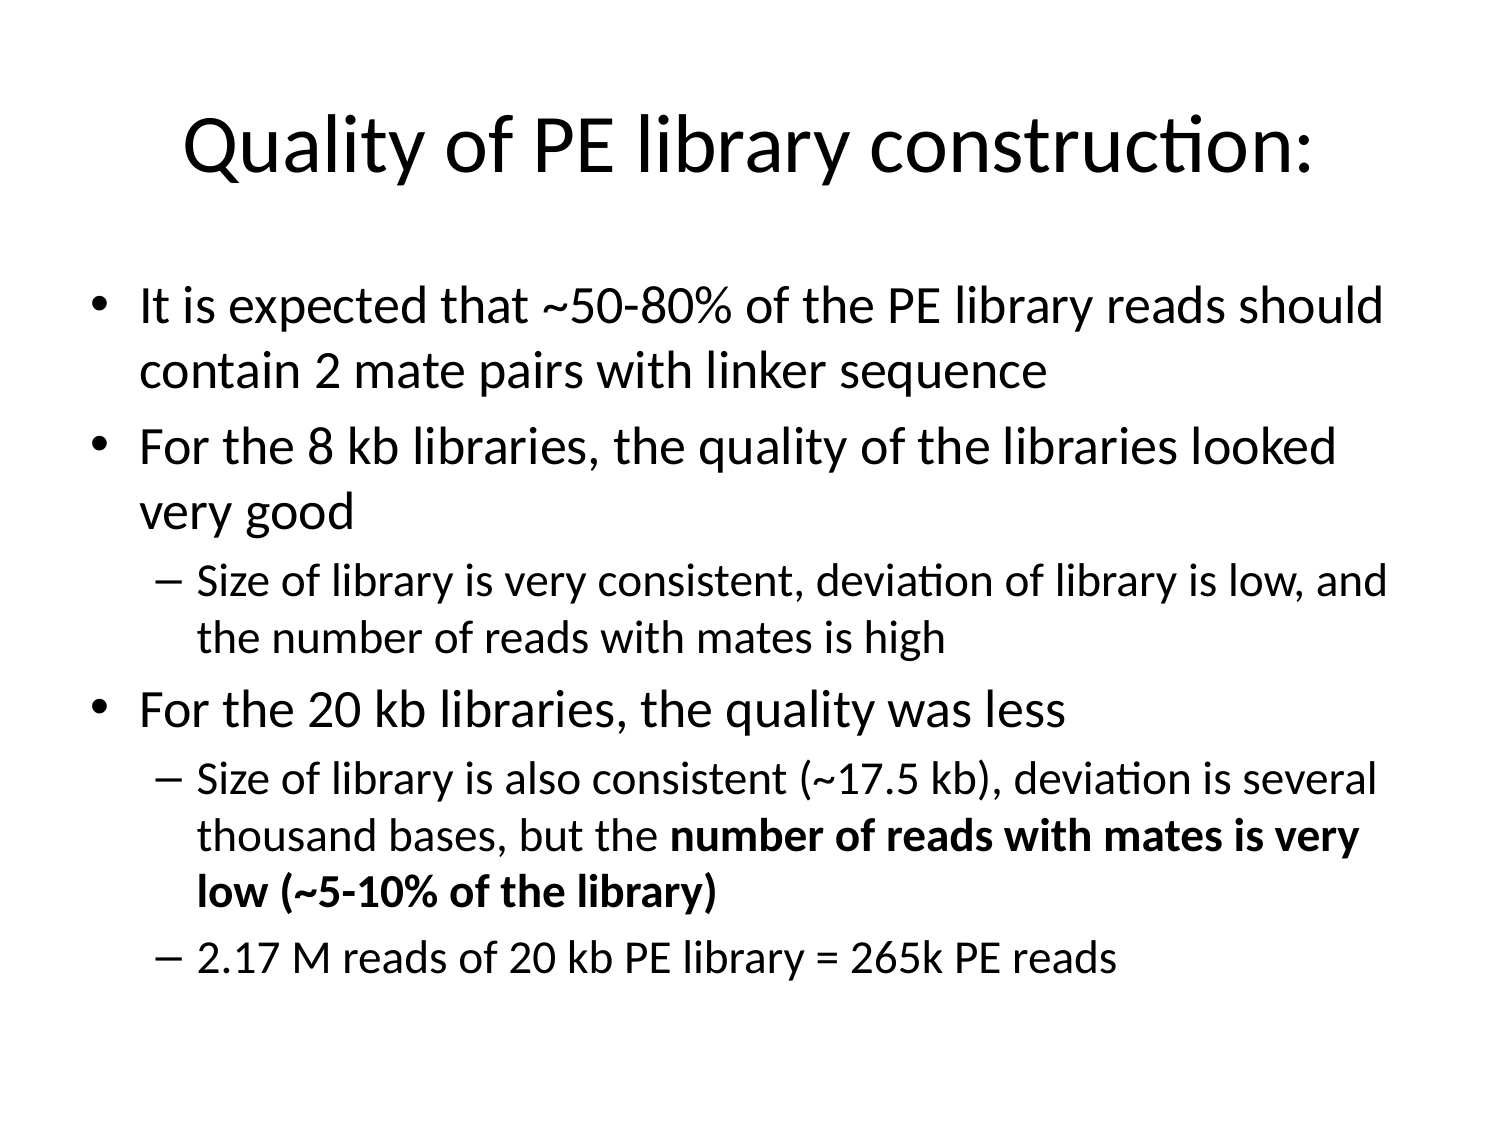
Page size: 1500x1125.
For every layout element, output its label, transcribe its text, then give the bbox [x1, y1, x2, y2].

title Quality of PE library construction: [74, 44, 1426, 233]
list It is expected that ~50-80% of the PE library reads should contain 2 mate pairs with linker sequence For the 8 kb libraries, the quality of the libraries looked very good Size of library is very consistent, deviation of library is low, and the number of reads with mates is high For the 20 kb libraries, the quality was less Size of library is also consistent (~17.5 kb), deviation is several thousand bases, but the number of reads with mates is very low (~5-10% of the library) 2.17 M reads of 20 kb PE library = 265k PE reads [74, 262, 1426, 1006]
